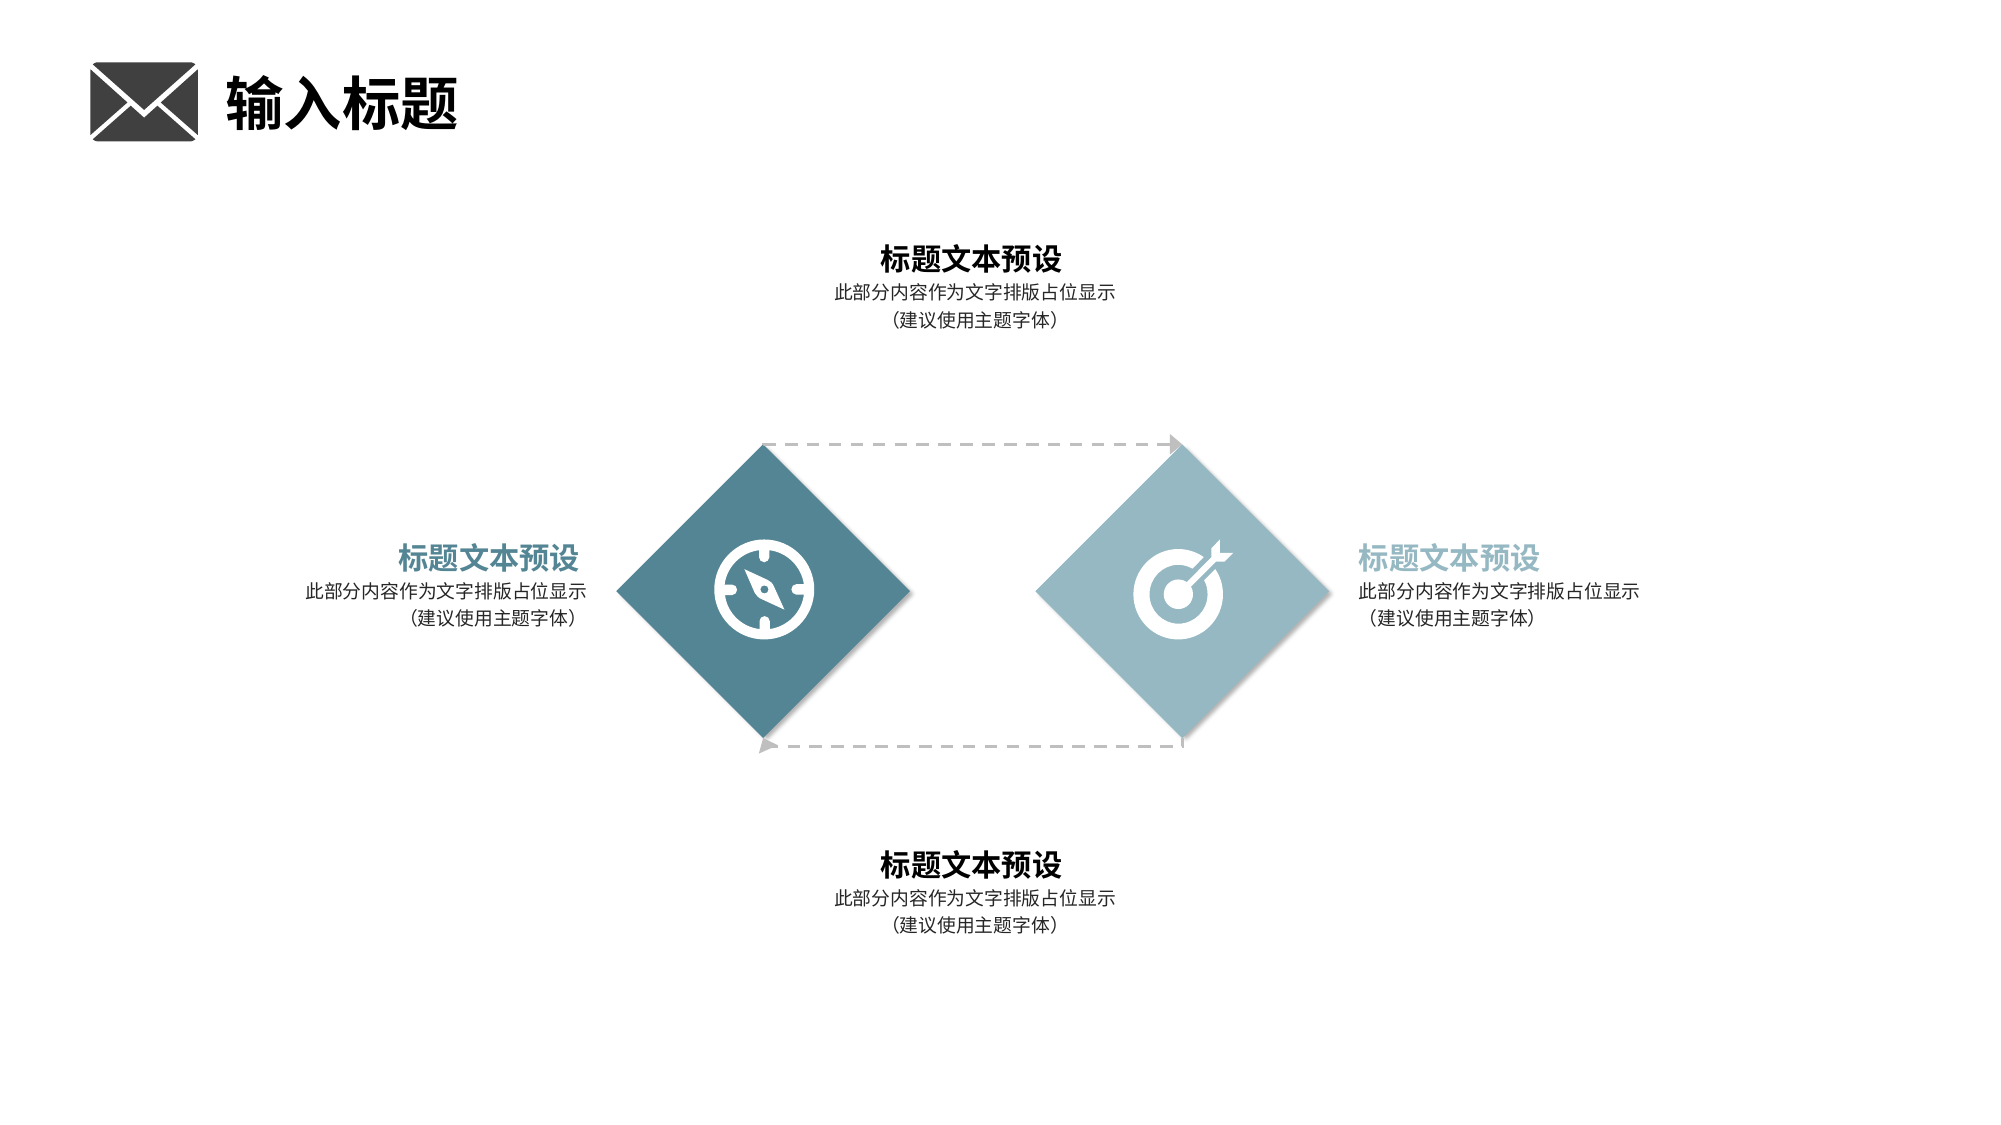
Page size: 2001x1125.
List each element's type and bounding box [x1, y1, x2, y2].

text_box [90, 59, 481, 146]
text_box [248, 240, 1697, 962]
